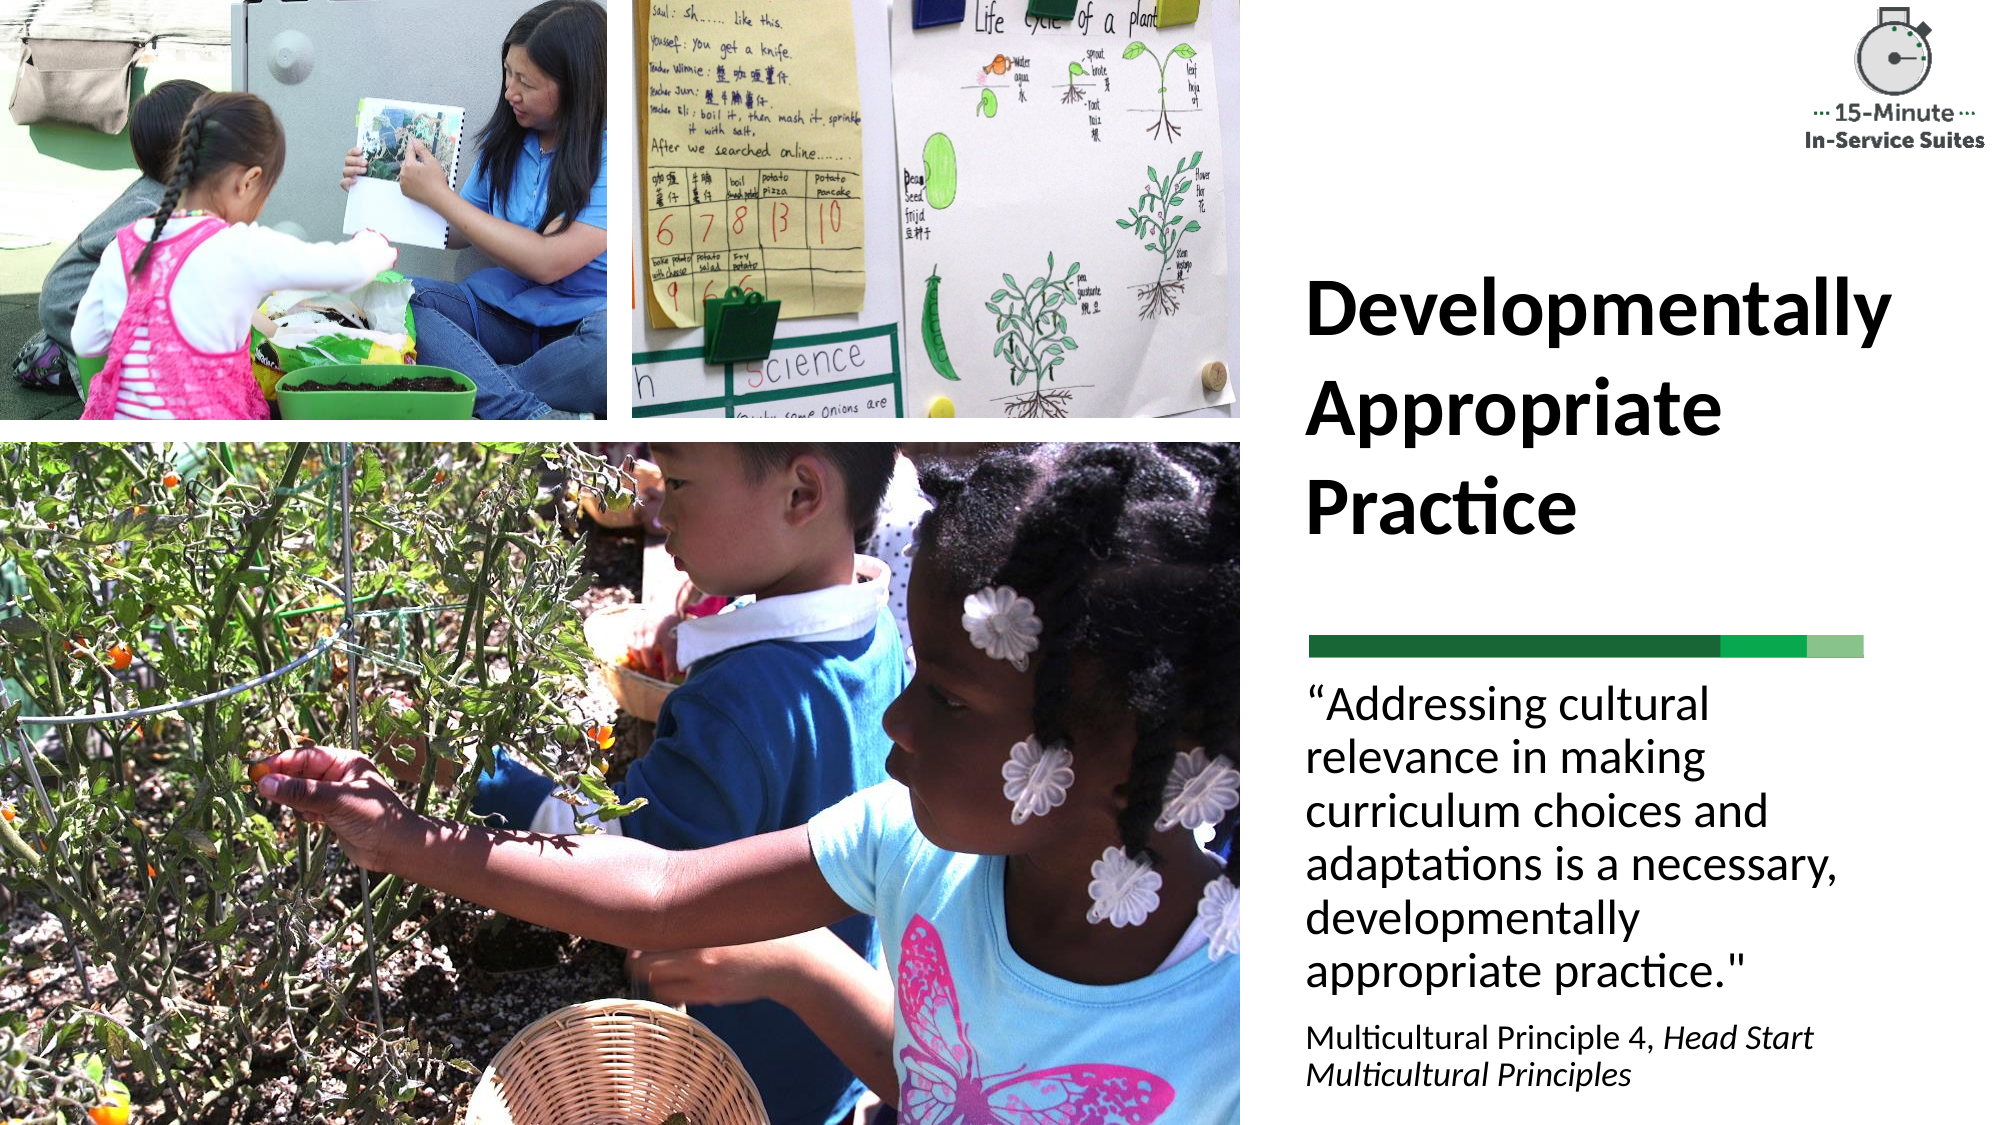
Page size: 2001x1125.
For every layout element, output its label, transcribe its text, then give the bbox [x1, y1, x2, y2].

subtitle “Addressing cultural relevance in making curriculum choices and adaptations is a necessary, developmentally appropriate practice." Multicultural Principle 4, Head Start Multicultural Principles [1290, 670, 1895, 1104]
picture [0, 442, 1240, 1125]
text_box Developmentally Appropriate Practice [1290, 244, 1954, 560]
picture [1790, 0, 1999, 161]
picture [1308, 635, 1864, 657]
picture [0, 0, 607, 420]
picture [632, 0, 1240, 418]
